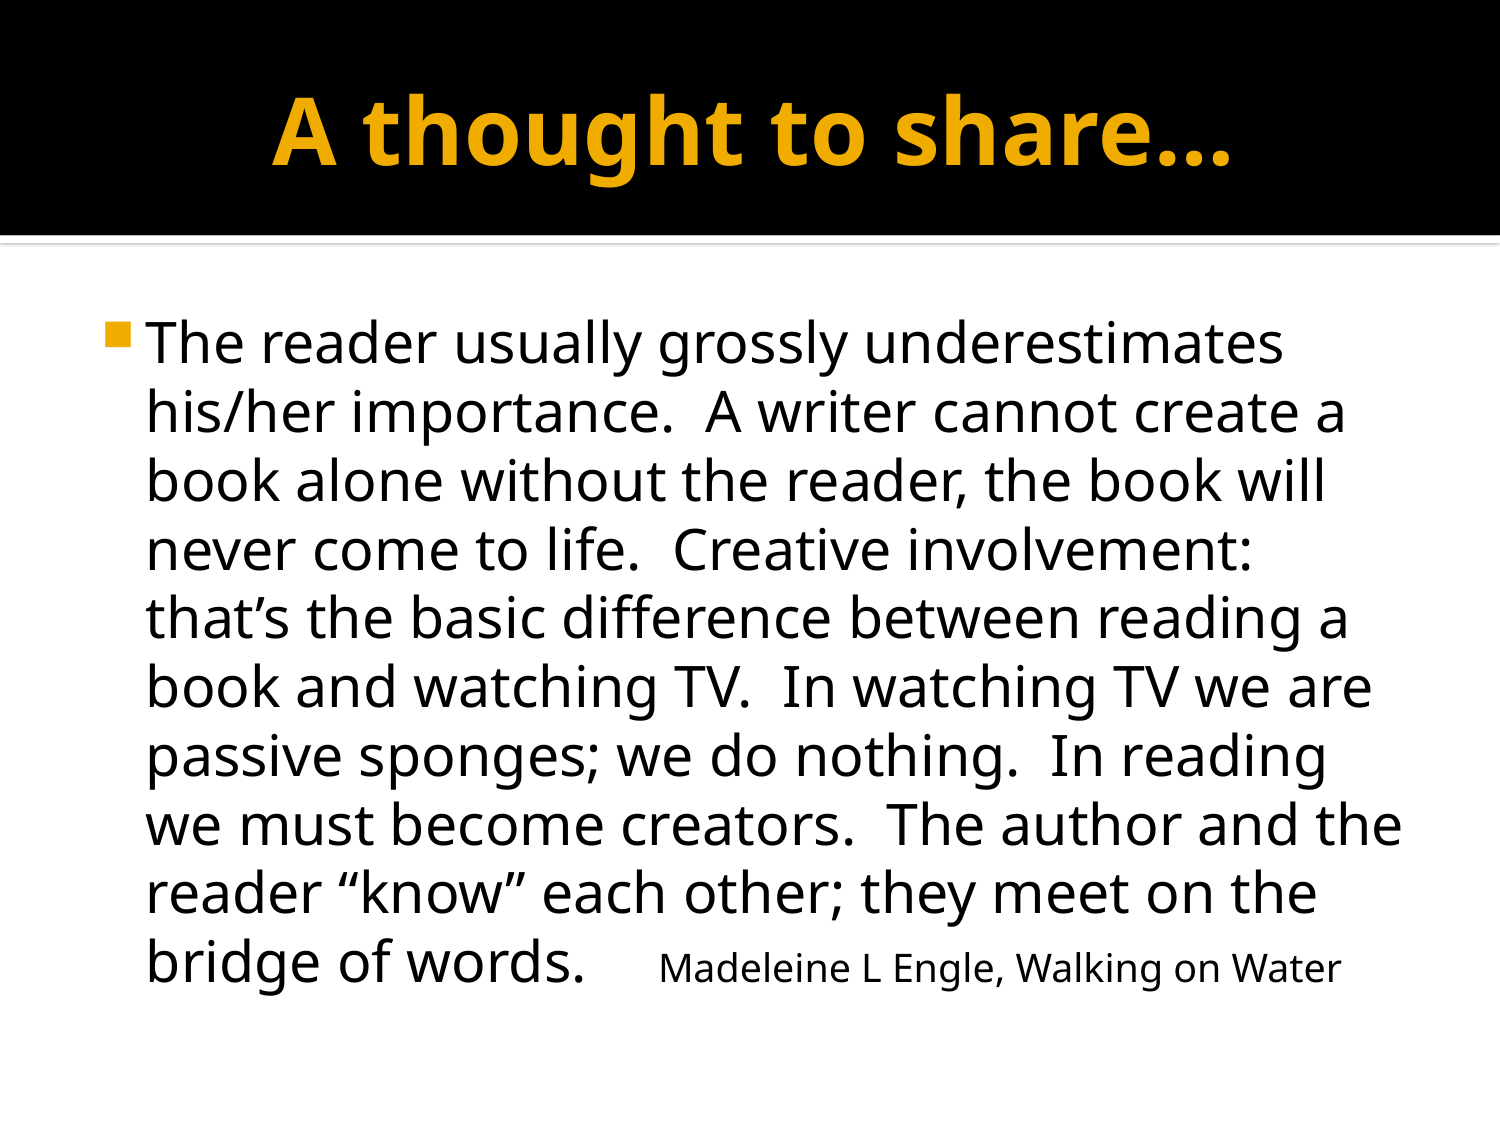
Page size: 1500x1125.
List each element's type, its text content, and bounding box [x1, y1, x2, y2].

list The reader usually grossly underestimates his/her importance. A writer cannot create a book alone without the reader, the book will never come to life. Creative involvement: that’s the basic difference between reading a book and watching TV. In watching TV we are passive sponges; we do nothing. In reading we must become creators. The author and the reader “know” each other; they meet on the bridge of words. Madeleine L Engle, Walking on Water [75, 291, 1425, 1050]
title A thought to share… [75, 25, 1425, 231]
